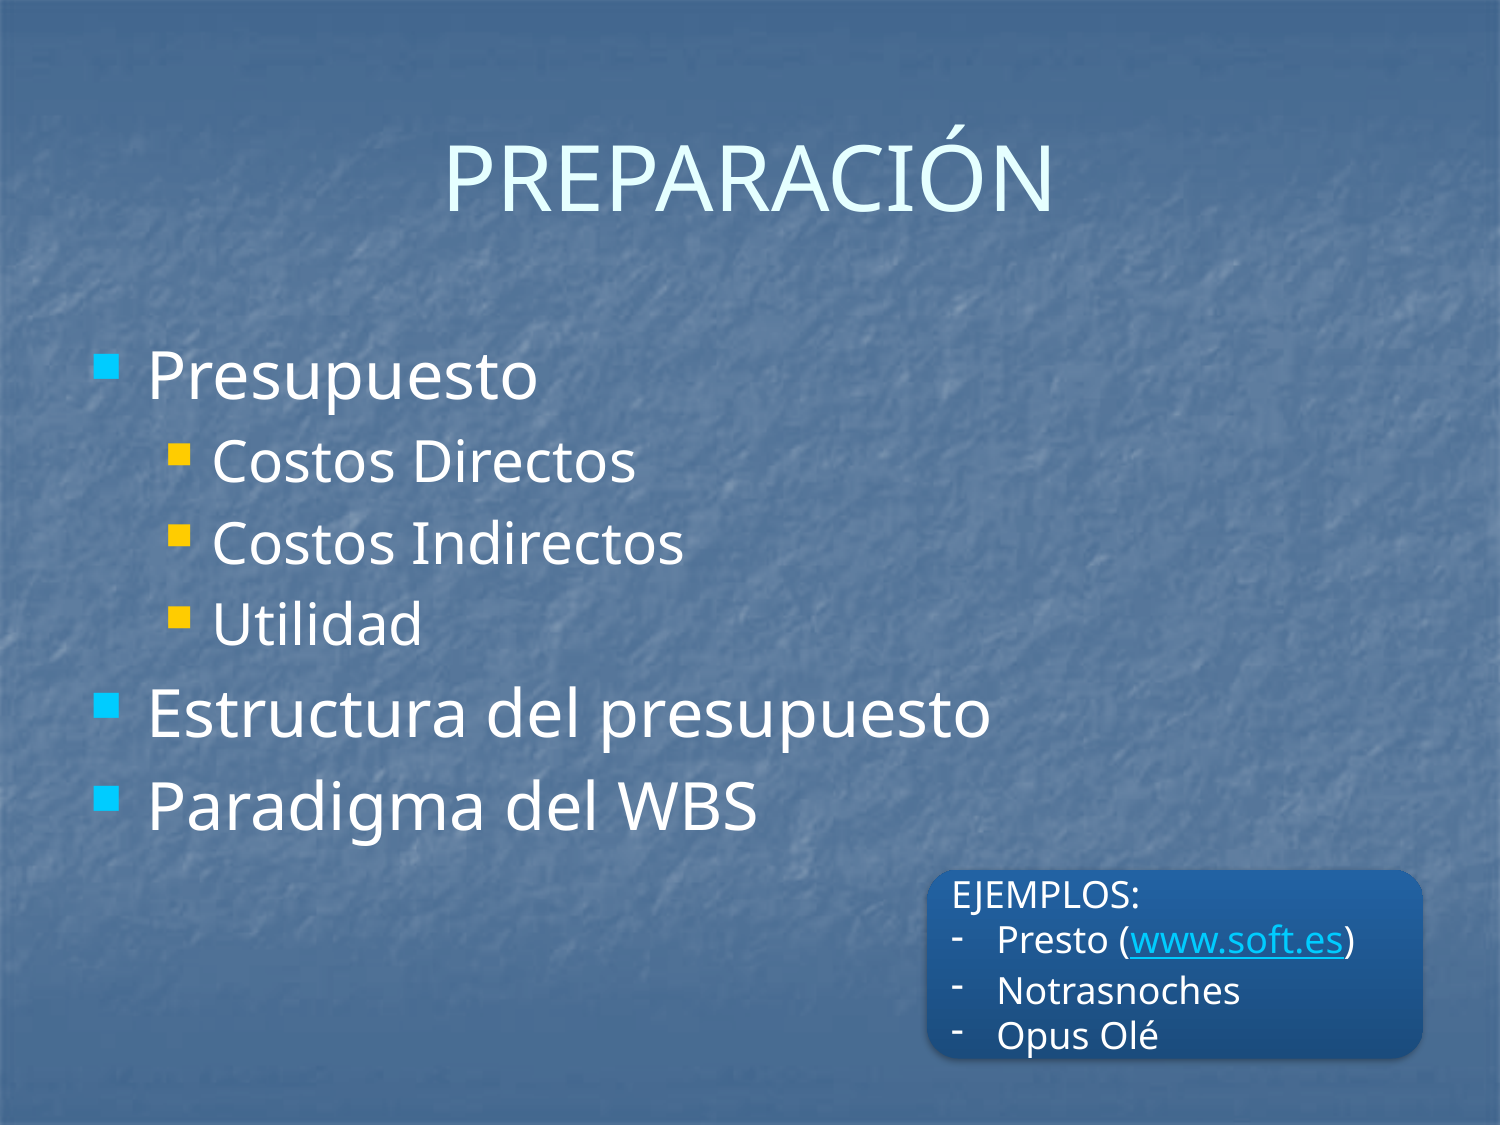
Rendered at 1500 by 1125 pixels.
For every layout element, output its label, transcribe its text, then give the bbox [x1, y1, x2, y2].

list Presupuesto Costos Directos Costos Indirectos Utilidad Estructura del presupuesto Paradigma del WBS [74, 324, 1426, 918]
title PREPARACIÓN [74, 62, 1426, 288]
text_box EJEMPLOS: Presto (www.soft.es) Notrasnoches Opus Olé [927, 869, 1424, 1059]
